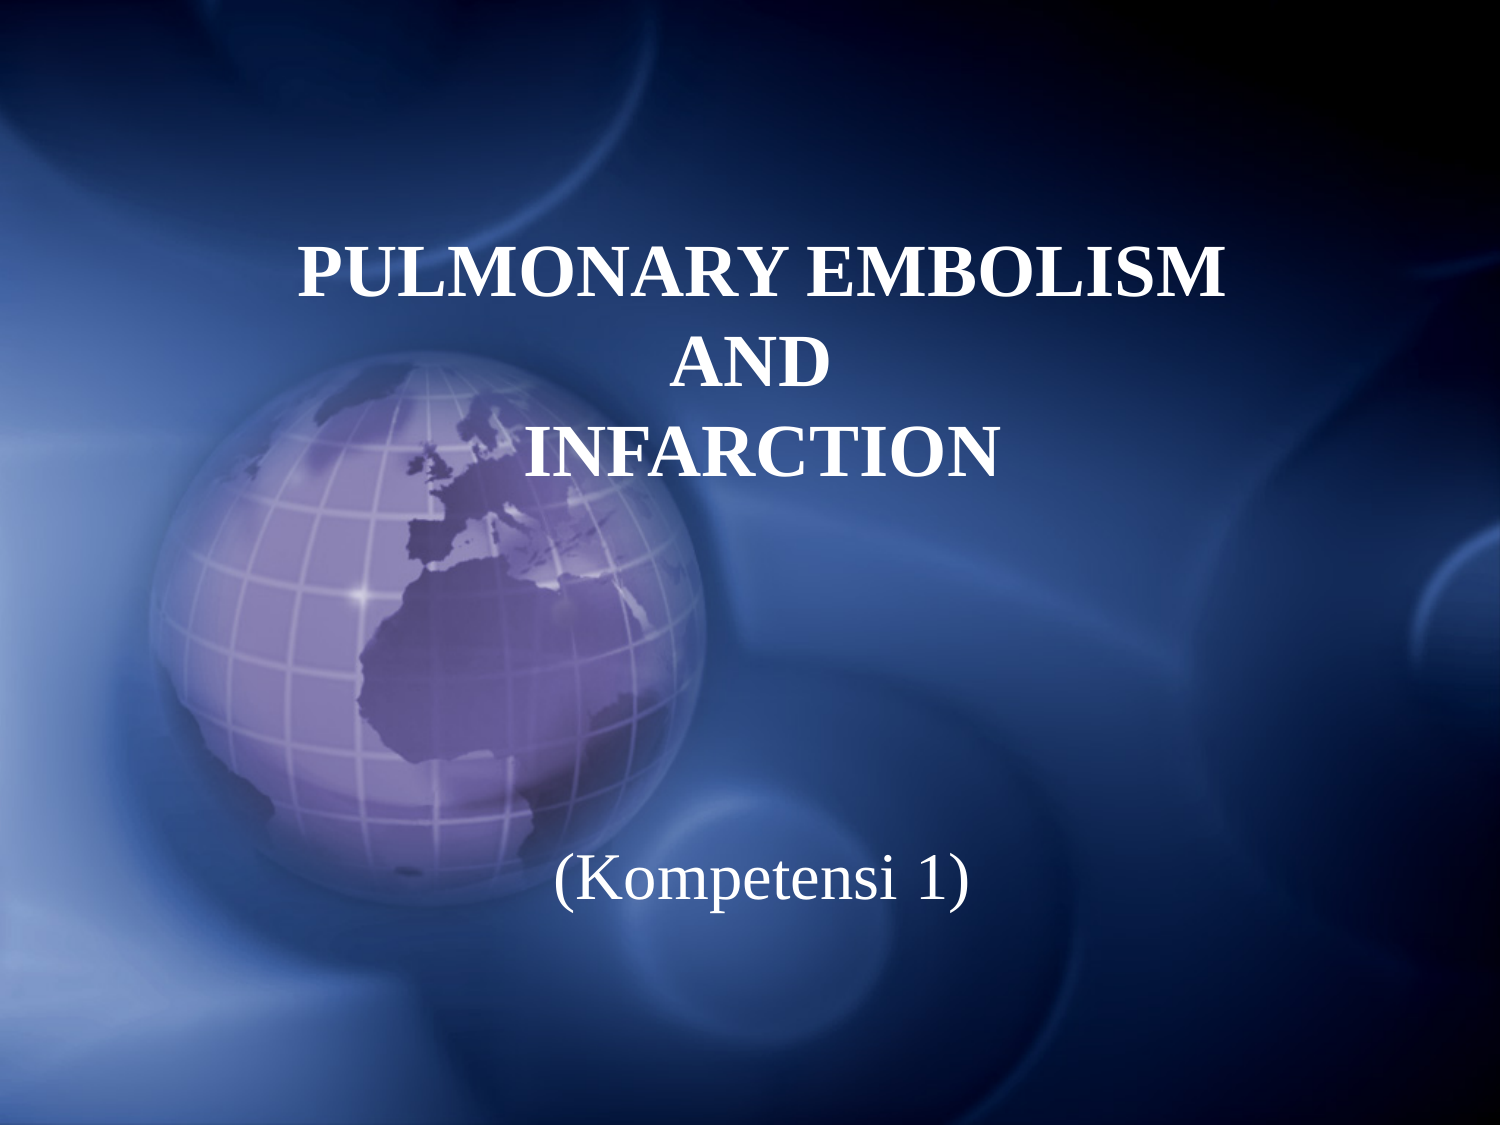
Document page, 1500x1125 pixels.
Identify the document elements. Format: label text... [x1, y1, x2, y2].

subtitle (Kompetensi 1) [237, 824, 1288, 988]
picture [0, 0, 1500, 1125]
title PULMONARY EMBOLISM AND INFARCTION [162, 187, 1363, 526]
